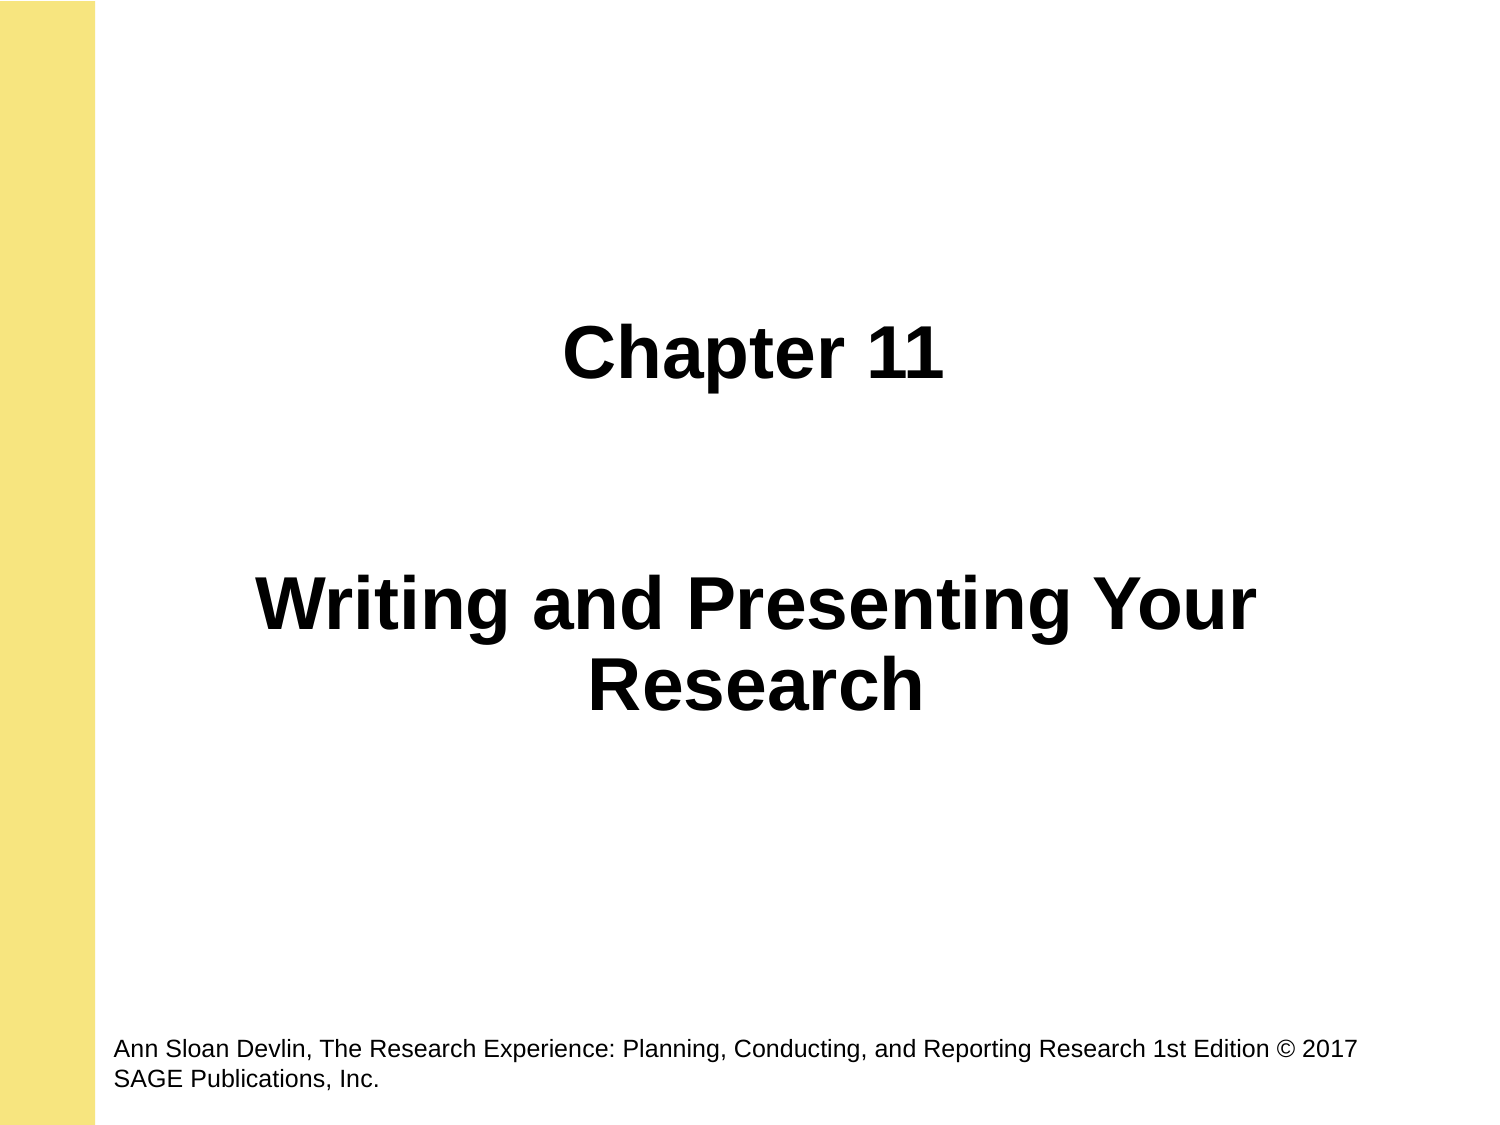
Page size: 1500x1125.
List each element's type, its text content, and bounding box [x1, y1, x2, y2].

picture [0, 1, 96, 1125]
subtitle Writing and Presenting Your Research [138, 557, 1376, 753]
text_box Chapter 11 [547, 296, 961, 402]
